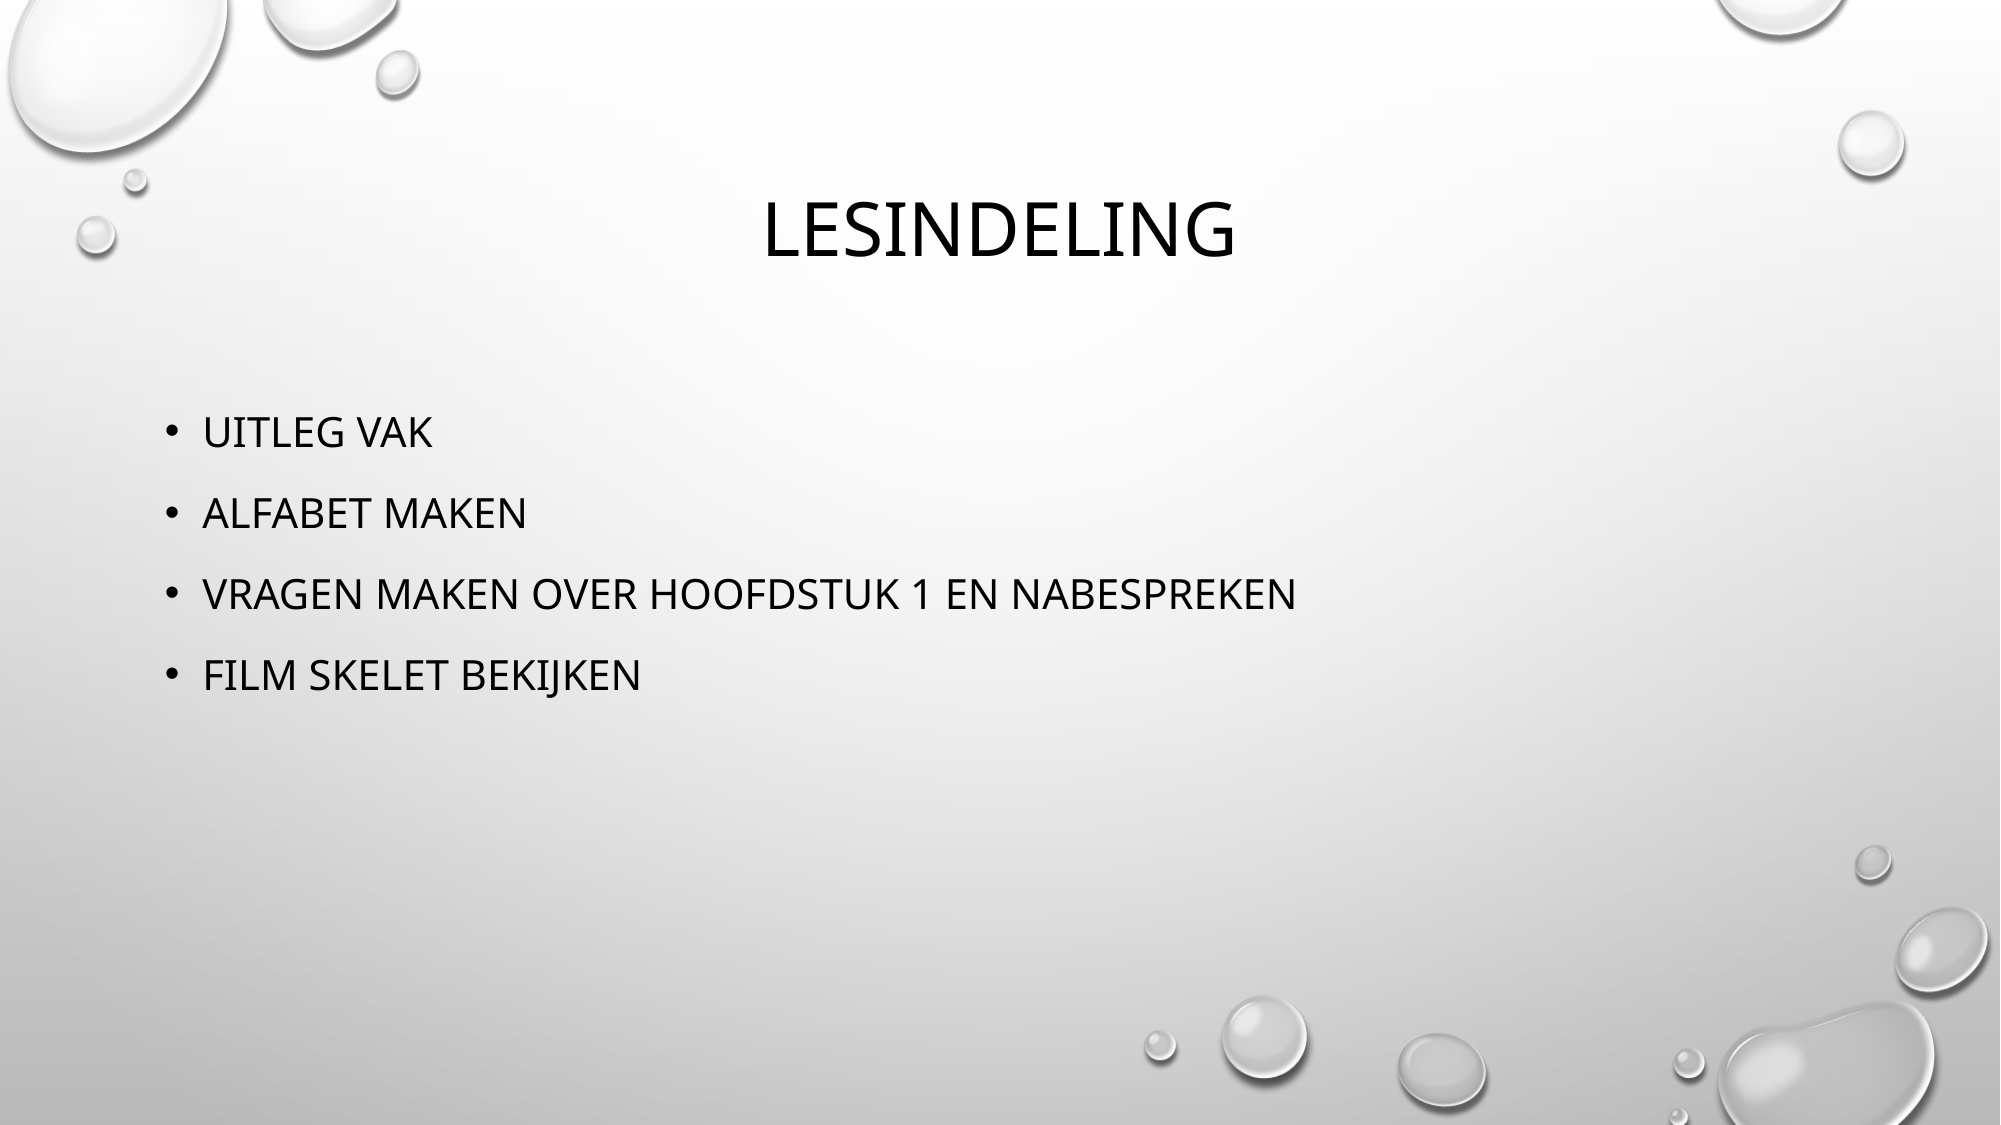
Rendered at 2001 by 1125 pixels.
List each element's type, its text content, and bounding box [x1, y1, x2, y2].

picture [0, 0, 2000, 1125]
title Lesindeling [149, 101, 1851, 364]
list Uitleg vak Alfabet maken Vragen maken over hoofdstuk 1 en nabespreken Film skelet bekijken [149, 388, 1850, 950]
